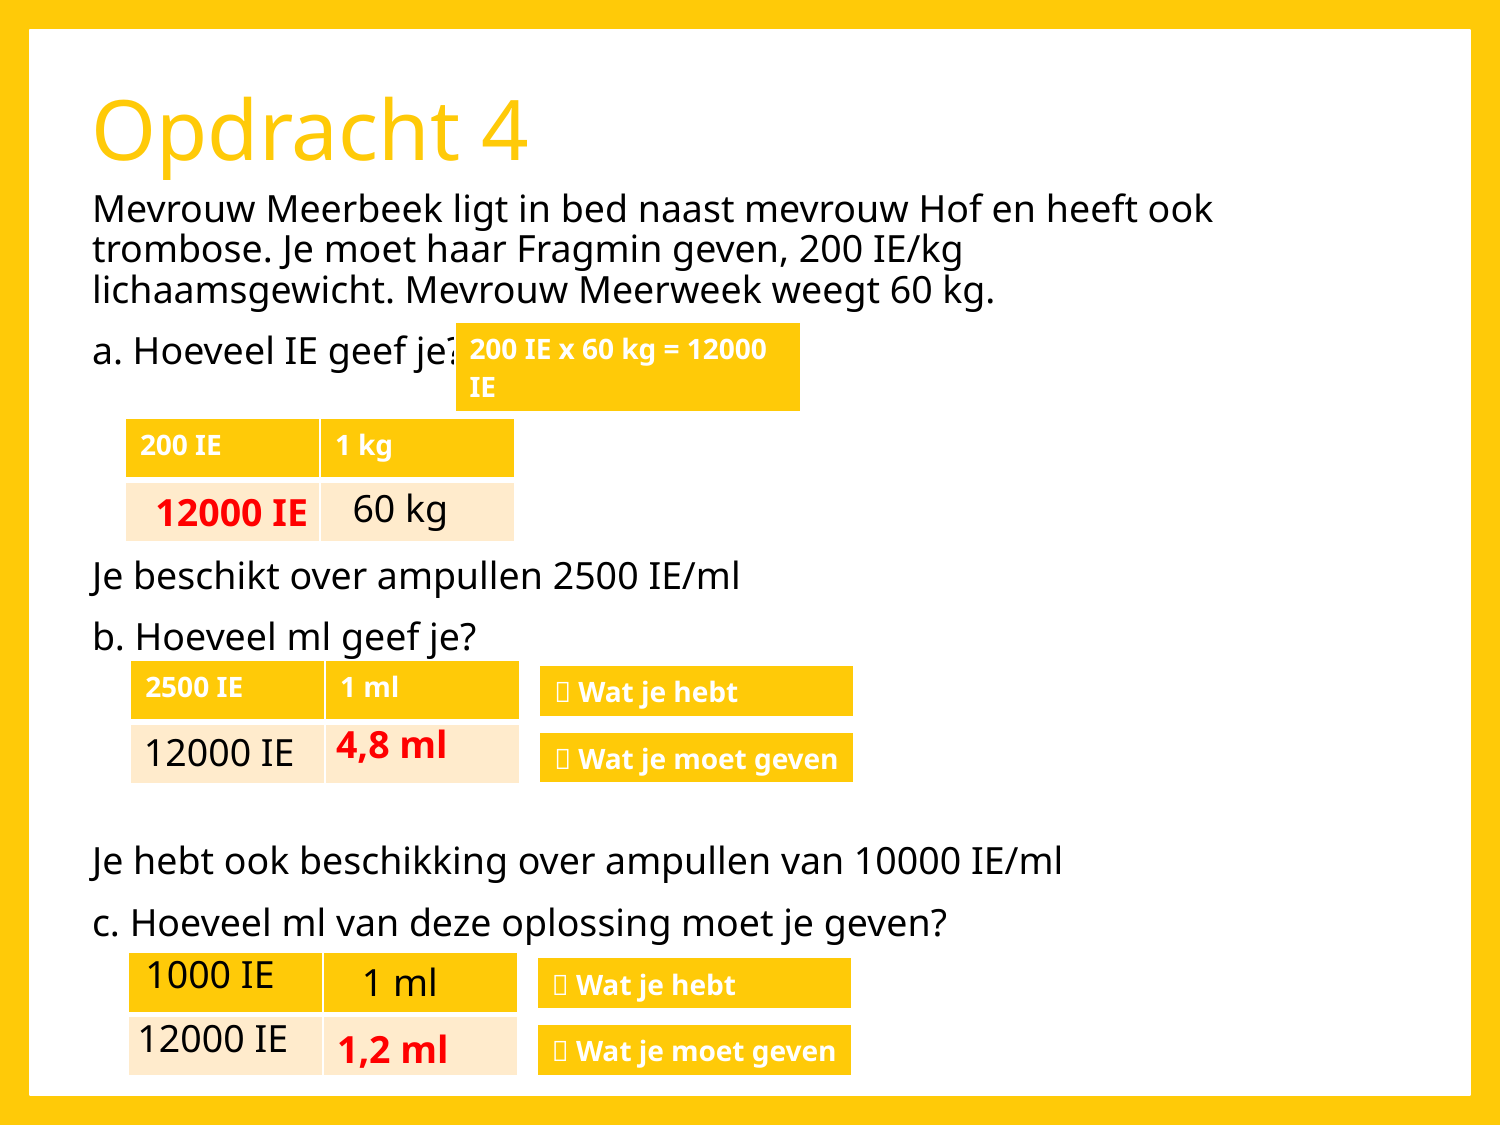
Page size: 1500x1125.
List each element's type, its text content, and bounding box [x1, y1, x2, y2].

title Opdracht 4 [76, 22, 1292, 245]
table_cell [126, 483, 140, 541]
table_header  Wat je moet geven [538, 1025, 851, 1075]
table_cell [129, 1017, 322, 1075]
table_header 200 IE [126, 419, 319, 477]
table_header 1 kg [321, 419, 514, 477]
table_cell [131, 725, 324, 783]
text_box 12000 IE [122, 1008, 303, 1068]
table_header [453, 953, 517, 1012]
table_header  Wat je hebt [540, 666, 853, 716]
text_box 4,8 ml [321, 713, 463, 774]
table_cell [324, 1017, 517, 1075]
list Mevrouw Meerbeek ligt in bed naast mevrouw Hof en heeft ook trombose. Je moet haar Fragmin geven, 200 IE/kg lichaamsgewicht. Mevrouw Meerweek weegt 60 kg. a. Hoeveel IE geef je? Je beschikt over ampullen 2500 IE/ml b. Hoeveel ml geef je? Je hebt ook beschikking over ampullen van 10000 IE/ml c. Hoeveel ml van deze oplossing moet je geven? [77, 182, 1292, 1103]
text_box 12000 IE [140, 481, 323, 542]
table_header 200 IE x 60 kg = 12000 IE [456, 323, 800, 411]
text_box 1 ml [347, 951, 453, 1012]
table_header 1 ml [326, 661, 519, 719]
text_box 1,2 ml [322, 1018, 464, 1078]
table_header 2500 IE [131, 661, 324, 719]
text_box 60 kg [337, 477, 463, 538]
table_cell [323, 483, 514, 541]
table_cell [326, 725, 519, 783]
text_box 1000 IE [130, 943, 290, 1004]
table_header [324, 953, 347, 1012]
table_header  Wat je moet geven [540, 733, 853, 782]
text_box 12000 IE [129, 721, 310, 782]
table_header  Wat je hebt [538, 958, 851, 1008]
table_header [129, 953, 322, 1012]
